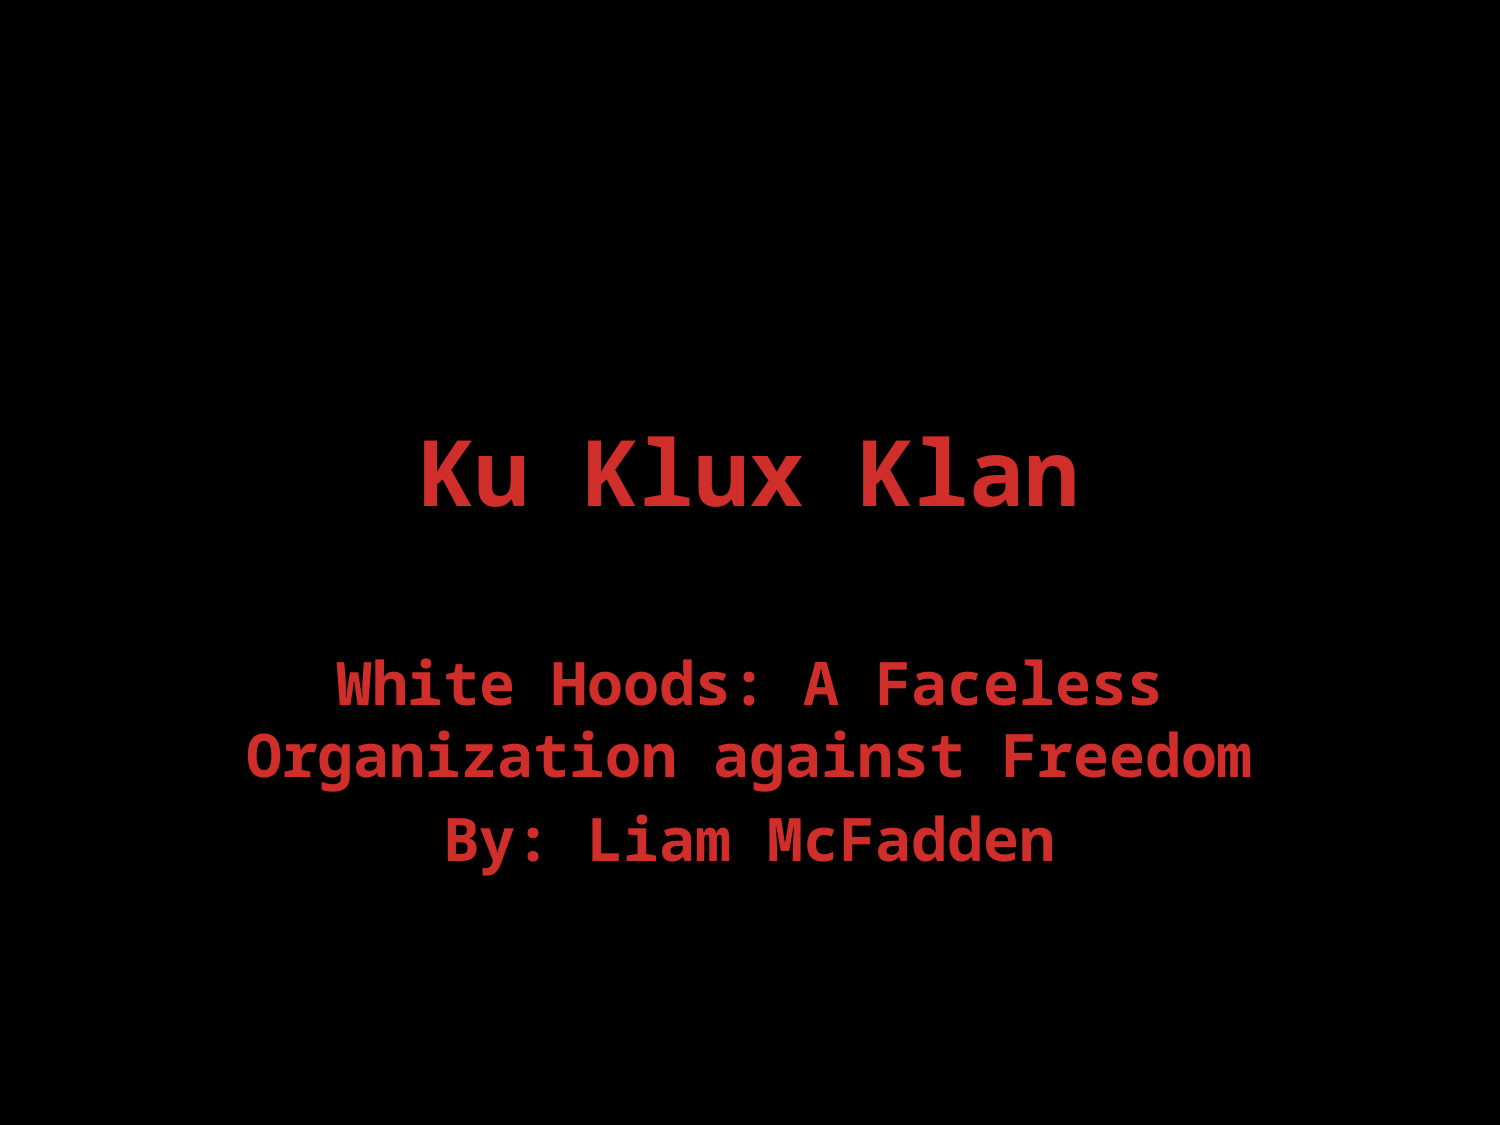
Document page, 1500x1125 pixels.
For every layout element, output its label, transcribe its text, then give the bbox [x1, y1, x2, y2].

subtitle White Hoods: A Faceless Organization against Freedom By: Liam McFadden [225, 637, 1275, 925]
title Ku Klux Klan [112, 349, 1388, 591]
